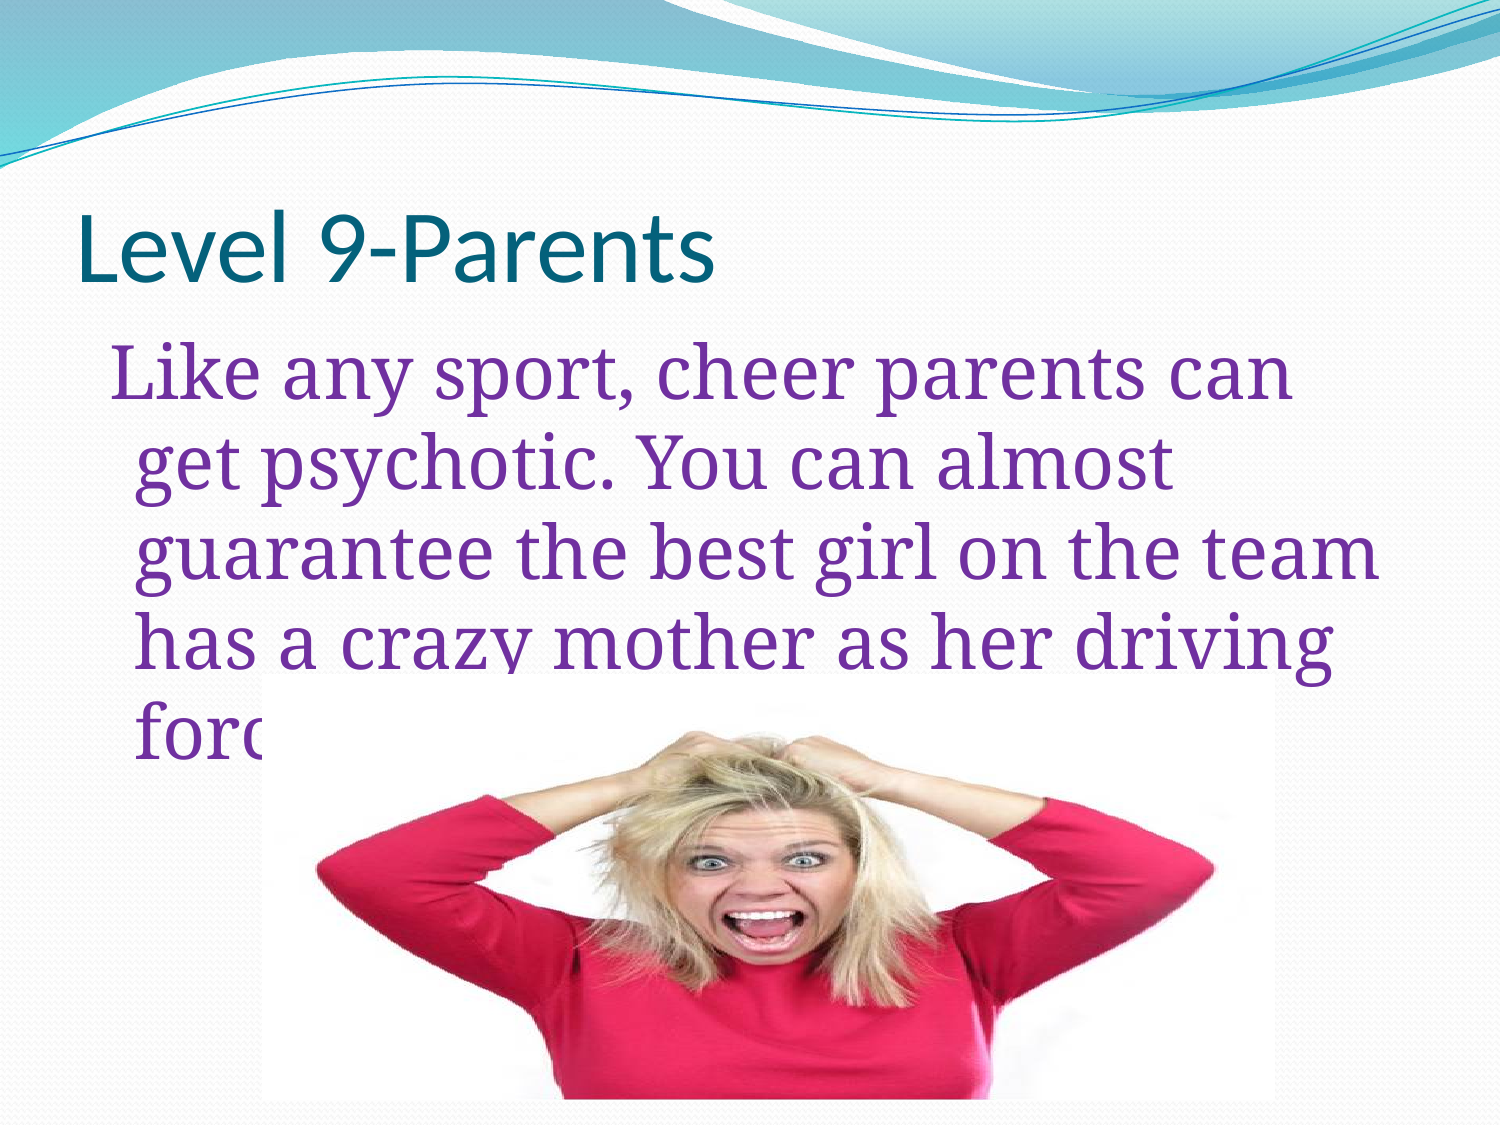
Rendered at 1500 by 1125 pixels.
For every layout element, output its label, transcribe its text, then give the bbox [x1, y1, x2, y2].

picture [262, 674, 1276, 1101]
title Level 9-Parents [75, 115, 1425, 303]
list Like any sport, cheer parents can get psychotic. You can almost guarantee the best girl on the team has a crazy mother as her driving force. [75, 317, 1425, 1038]
